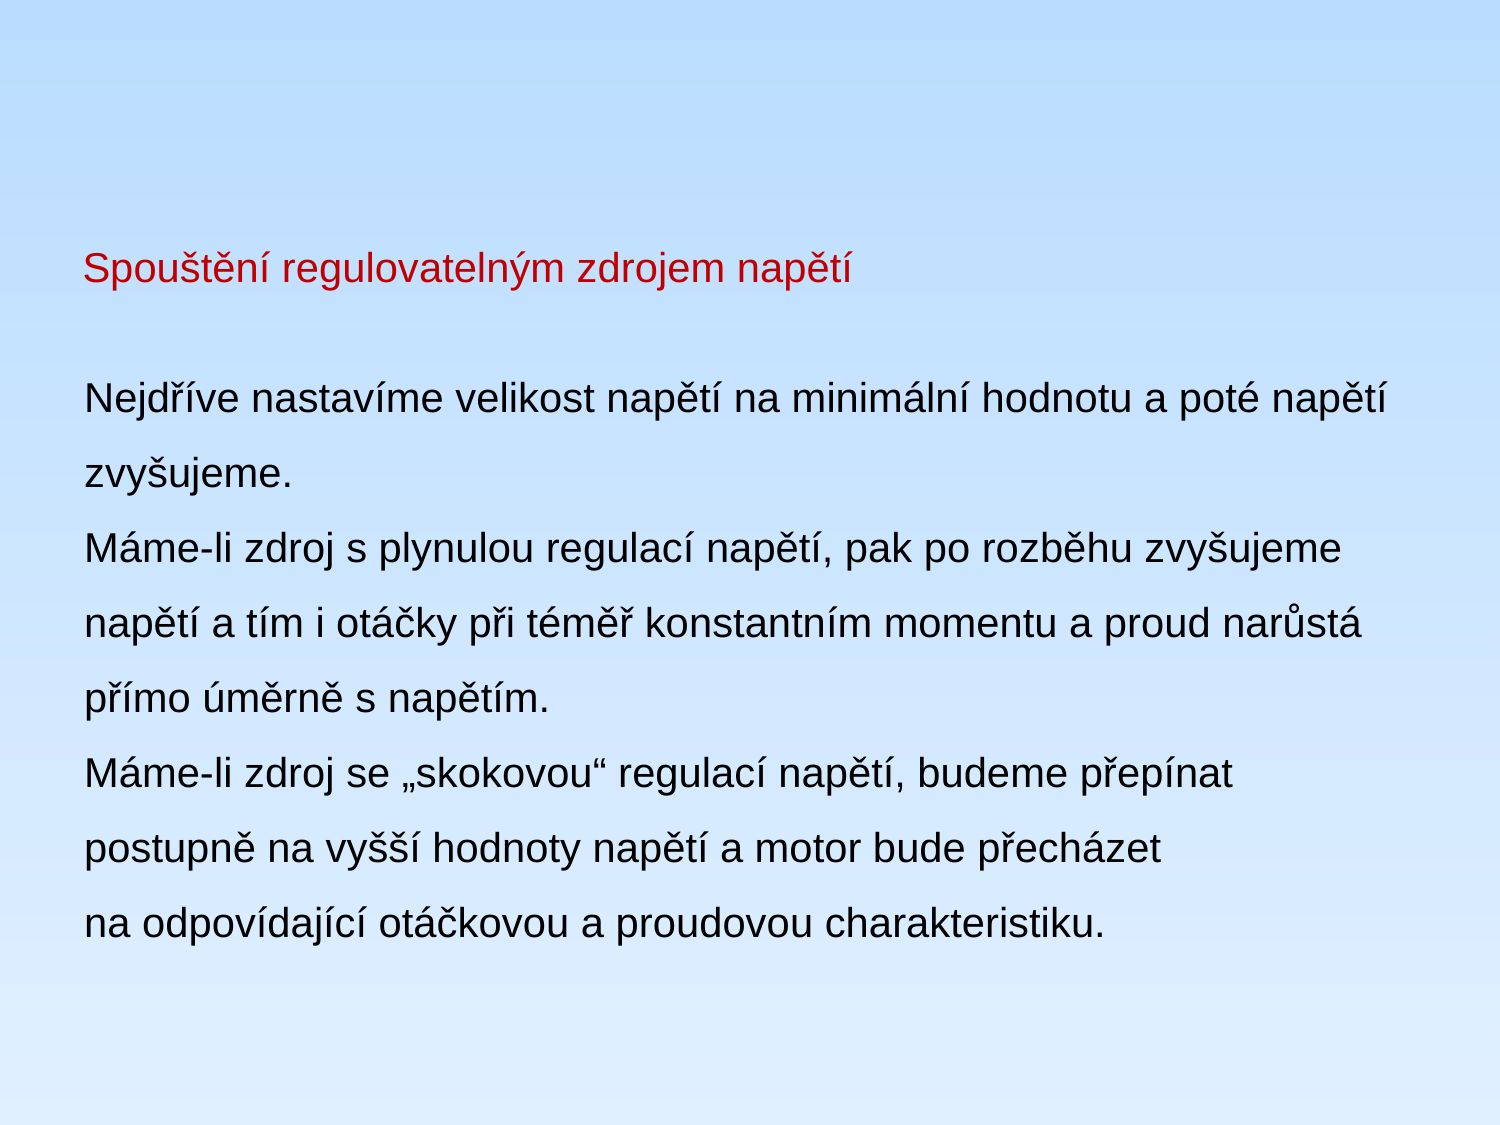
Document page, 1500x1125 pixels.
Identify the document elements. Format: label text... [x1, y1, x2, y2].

text_box Spouštění regulovatelným zdrojem napětí [67, 208, 1444, 298]
text_box Nejdříve nastavíme velikost napětí na minimální hodnotu a poté napětí zvyšujeme. Máme-li zdroj s plynulou regulací napětí, pak po rozběhu zvyšujeme napětí a tím i otáčky při téměř konstantním momentu a proud narůstá přímo úměrně s napětím. Máme-li zdroj se „skokovou“ regulací napětí, budeme přepínat postupně na vyšší hodnoty napětí a motor bude přecházet na odpovídající otáčkovou a proudovou charakteristiku. [69, 338, 1416, 1028]
